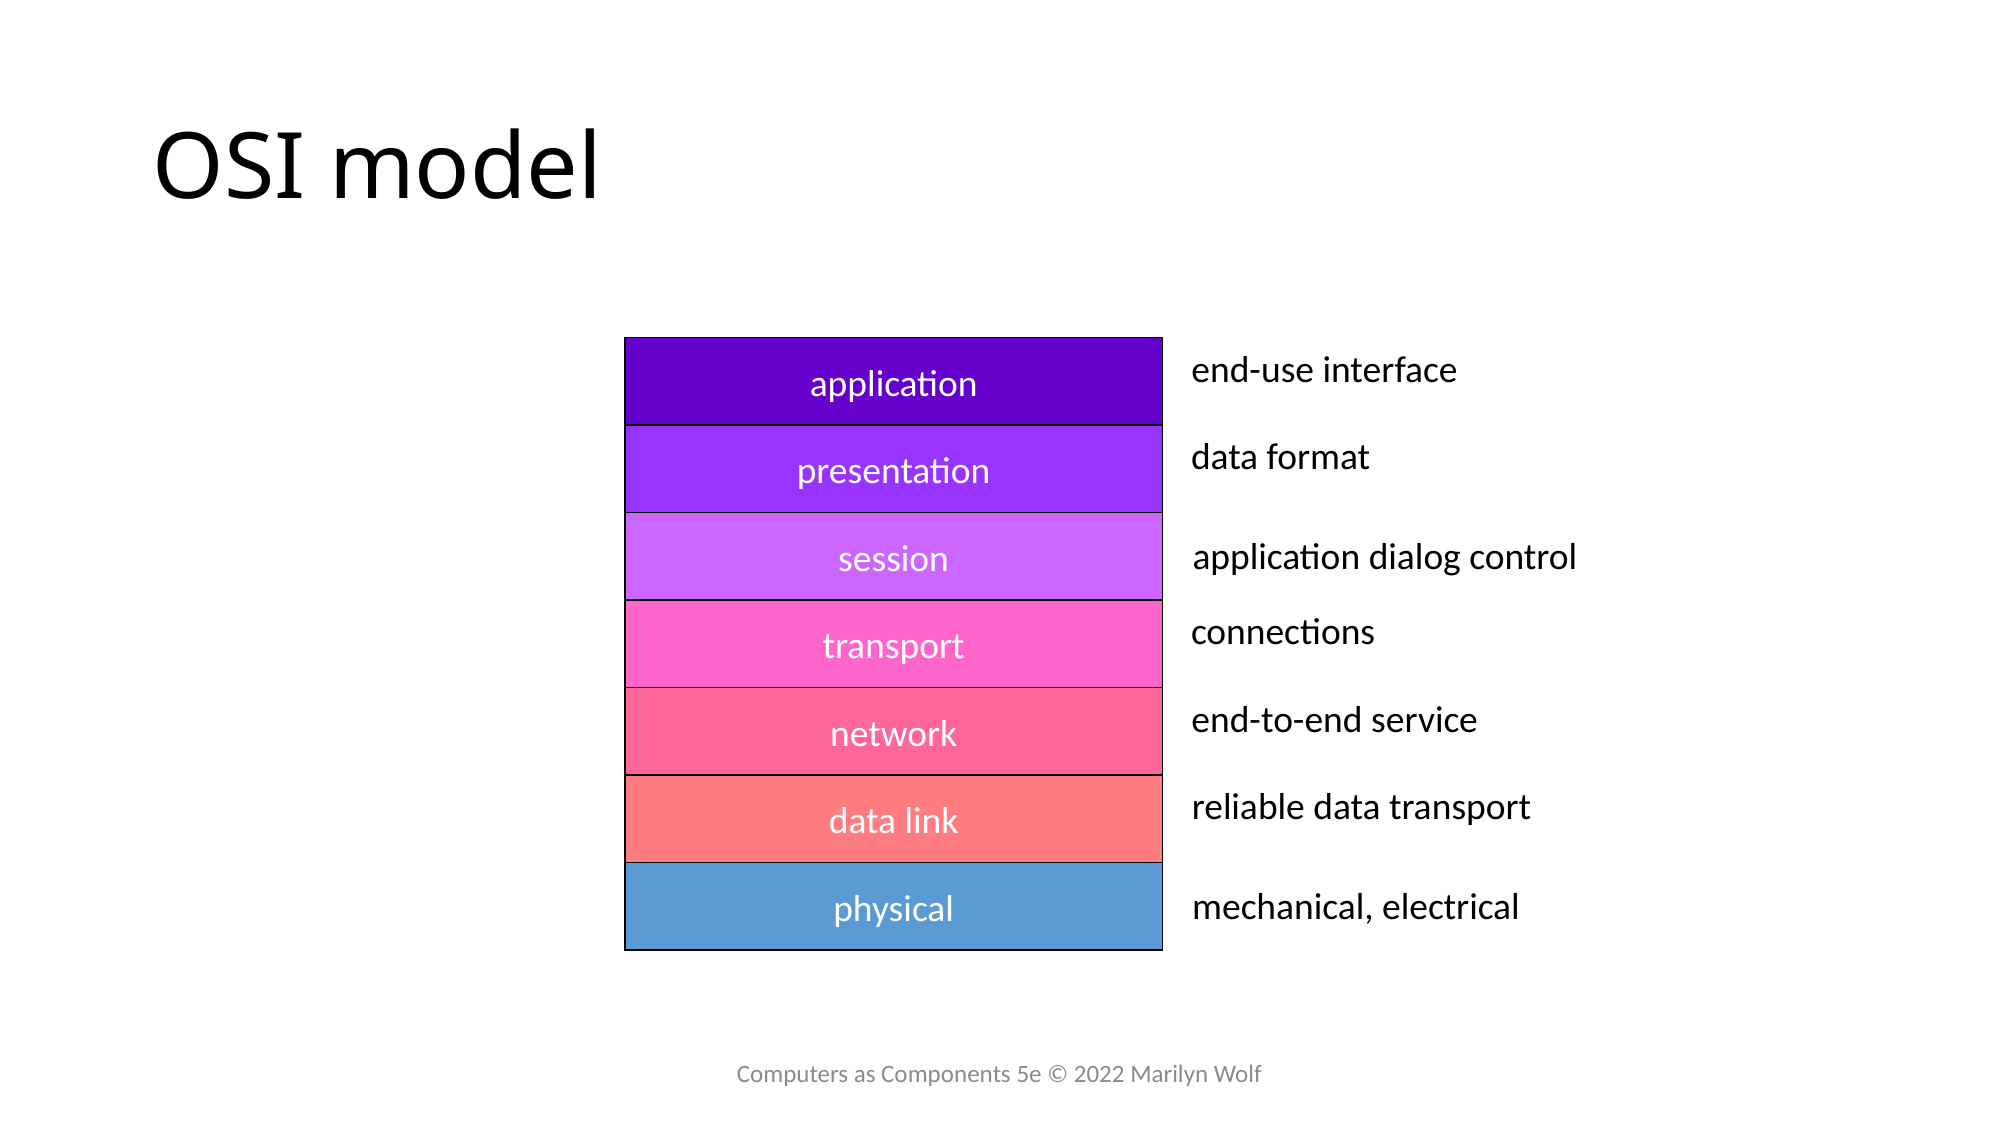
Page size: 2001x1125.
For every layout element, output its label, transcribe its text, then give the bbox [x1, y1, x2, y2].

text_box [624, 687, 1496, 775]
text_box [624, 425, 1387, 512]
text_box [624, 512, 1596, 600]
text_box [624, 337, 1475, 425]
footer Computers as Components 5e © 2022 Marilyn Wolf [662, 1042, 1338, 1103]
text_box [624, 863, 1538, 950]
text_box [624, 774, 1549, 863]
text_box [624, 600, 1392, 688]
title OSI model [137, 59, 1863, 278]
